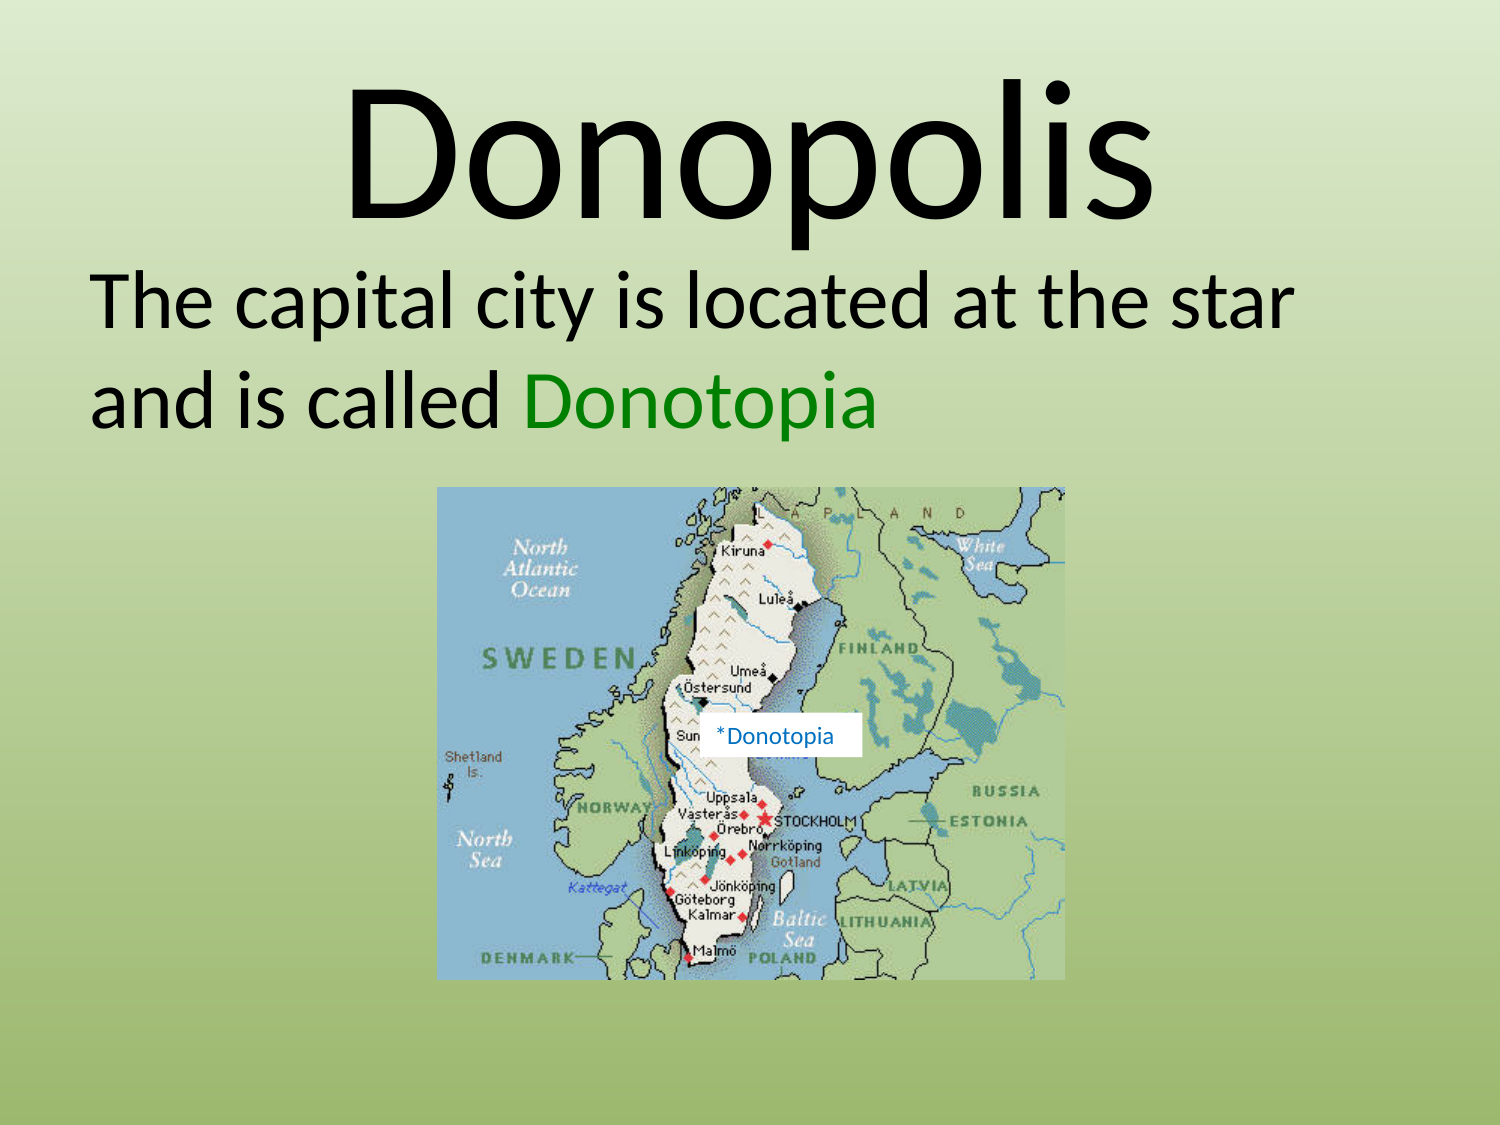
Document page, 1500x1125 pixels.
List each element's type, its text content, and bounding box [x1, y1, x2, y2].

text_box The capital city is located at the star and is called Donotopia [74, 237, 1438, 453]
list [75, 453, 1425, 1005]
title Donopolis [75, 45, 1425, 233]
picture [437, 487, 1065, 980]
